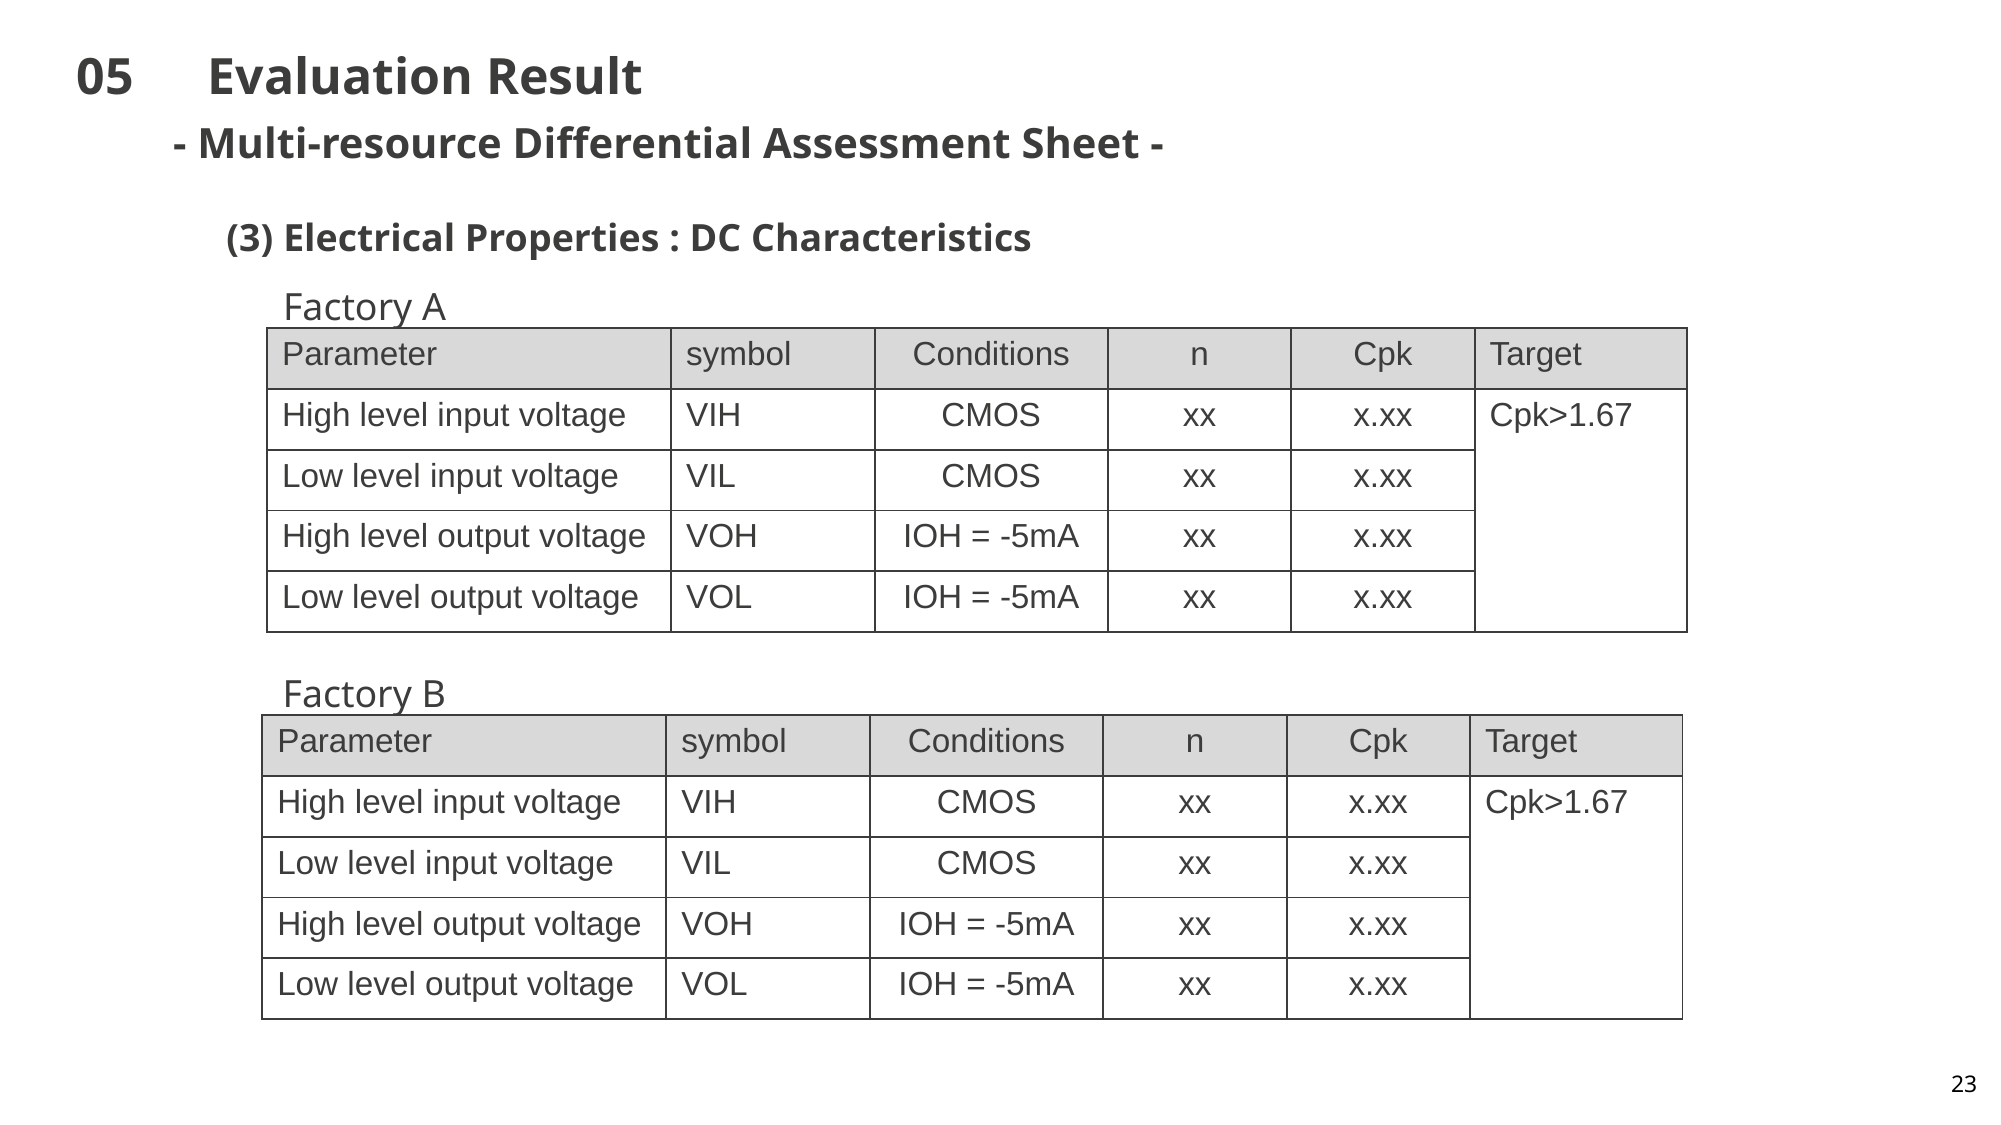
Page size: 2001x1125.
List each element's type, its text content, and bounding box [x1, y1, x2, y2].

table_cell Low level output voltage [263, 959, 665, 1018]
table_cell x.xx [1288, 898, 1469, 957]
text_box - Multi-resource Differential Assessment Sheet - [173, 122, 1994, 168]
table_cell x.xx [1288, 959, 1469, 1018]
table_header Parameter [268, 329, 670, 388]
table_cell CMOS [876, 390, 1107, 449]
table_cell xx [1109, 390, 1290, 449]
table_header symbol [672, 329, 874, 388]
table_cell VOL [667, 959, 869, 1018]
table_cell High level output voltage [268, 511, 670, 570]
table_cell VOL [672, 572, 874, 631]
table_header Target [1471, 716, 1682, 775]
table_cell VIH [667, 777, 869, 836]
table_cell Low level input voltage [268, 451, 670, 510]
table_cell xx [1104, 959, 1286, 1018]
table_cell Cpk>1.67 [1476, 390, 1686, 631]
text_box Factory B [267, 663, 462, 723]
table_cell VOH [667, 898, 869, 957]
table_cell xx [1109, 511, 1290, 570]
table_cell xx [1104, 838, 1286, 897]
title 05 Evaluation Result [0, 0, 1877, 123]
table_cell IOH = -5mA [876, 511, 1107, 570]
table_cell Low level input voltage [263, 838, 665, 897]
table_cell xx [1104, 898, 1286, 957]
table_cell x.xx [1292, 390, 1474, 449]
table_cell Low level output voltage [268, 572, 670, 631]
table_cell x.xx [1292, 511, 1474, 570]
table_cell High level output voltage [263, 898, 665, 957]
table_header Conditions [871, 716, 1102, 775]
table_cell High level input voltage [268, 390, 670, 449]
table_cell CMOS [876, 451, 1107, 510]
table_header Cpk [1292, 329, 1474, 388]
table_cell x.xx [1292, 572, 1474, 631]
table_cell VIL [672, 451, 874, 510]
table_cell VIL [667, 838, 869, 897]
table_cell x.xx [1288, 838, 1469, 897]
table_cell CMOS [871, 838, 1102, 897]
table_cell Cpk>1.67 [1471, 777, 1682, 1018]
table_header Parameter [263, 716, 665, 775]
table_cell VIH [672, 390, 874, 449]
table_cell x.xx [1288, 777, 1469, 836]
table_cell IOH = -5mA [876, 572, 1107, 631]
table_cell CMOS [871, 777, 1102, 836]
text_box Factory A [268, 275, 462, 336]
table_header Conditions [876, 329, 1107, 388]
table_header n [1109, 329, 1290, 388]
table_cell IOH = -5mA [871, 959, 1102, 1018]
table_cell VOH [672, 511, 874, 570]
table_cell x.xx [1292, 451, 1474, 510]
text_box (3) Electrical Properties : DC Characteristics [211, 206, 1048, 267]
table_cell High level input voltage [263, 777, 665, 836]
table_header symbol [667, 716, 869, 775]
table_header n [1104, 716, 1286, 775]
table_header Target [1476, 329, 1686, 388]
table_cell IOH = -5mA [871, 898, 1102, 957]
table_cell xx [1109, 451, 1290, 510]
table_cell xx [1109, 572, 1290, 631]
table_header Cpk [1288, 716, 1469, 775]
table_cell xx [1104, 777, 1286, 836]
